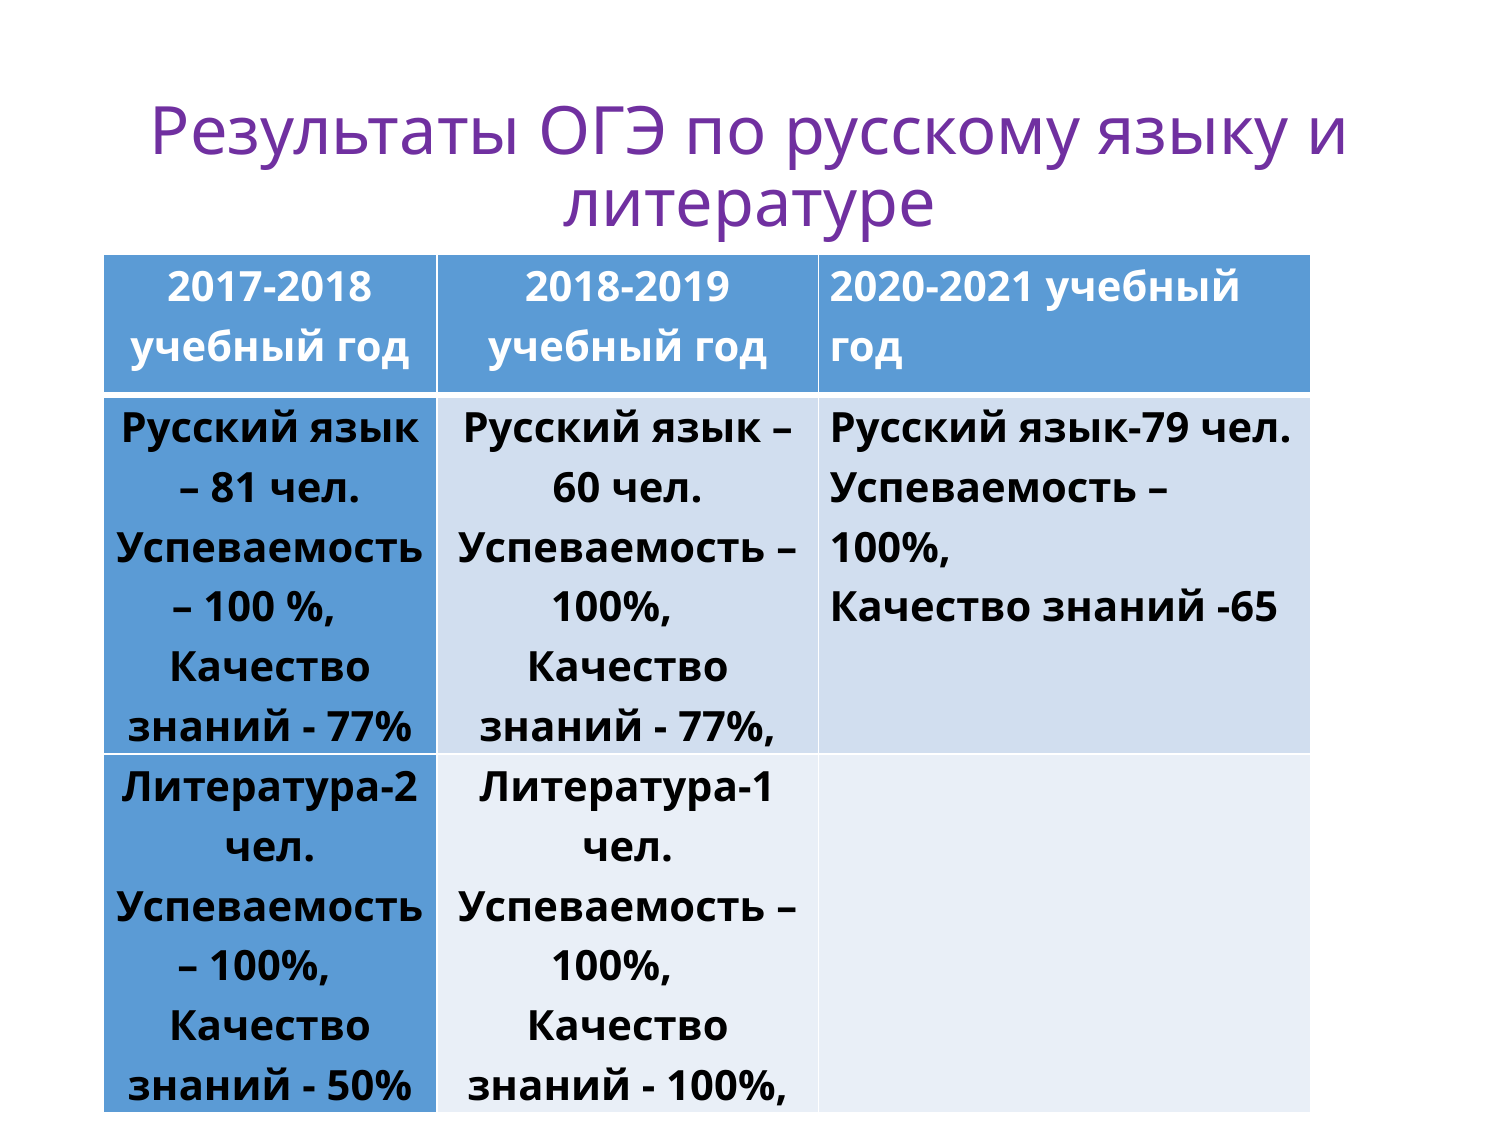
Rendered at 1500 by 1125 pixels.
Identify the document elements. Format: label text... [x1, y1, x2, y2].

table_cell Литература-2 чел. Успеваемость – 100%, Качество знаний - 50% [104, 755, 436, 1112]
title Результаты ОГЭ по русскому языку и литературе [103, 59, 1397, 278]
table_cell Русский язык – 60 чел. Успеваемость – 100%, Качество знаний - 77%, [438, 398, 818, 753]
table_cell Литература-1 чел. Успеваемость – 100%, Качество знаний - 100%, [438, 755, 818, 1112]
table_cell [819, 755, 1310, 1112]
table_header 2017-2018 учебный год [104, 255, 436, 392]
table_cell Русский язык-79 чел. Успеваемость – 100%, Качество знаний -65 [819, 398, 1310, 753]
table_cell Русский язык – 81 чел. Успеваемость – 100 %, Качество знаний - 77% [104, 398, 436, 753]
table_header 2020-2021 учебный год [819, 255, 1310, 392]
table_header 2018-2019 учебный год [438, 255, 818, 392]
